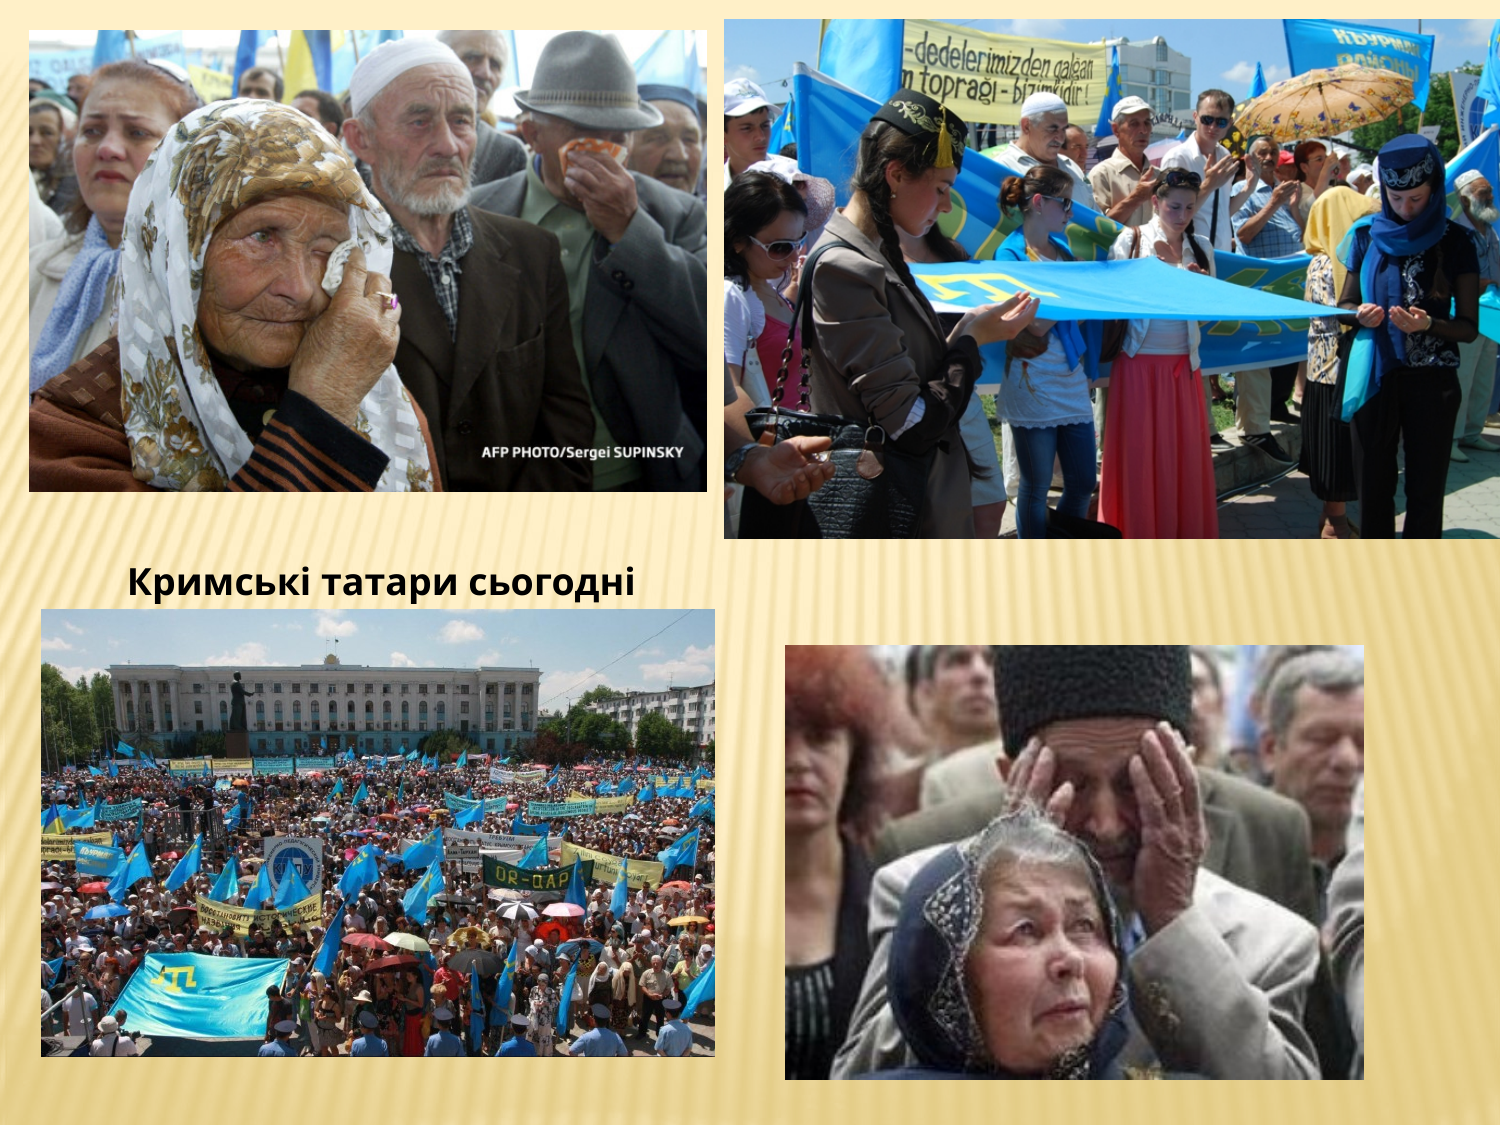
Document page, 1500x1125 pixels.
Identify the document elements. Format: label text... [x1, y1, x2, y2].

picture [785, 644, 1364, 1080]
picture [29, 30, 707, 492]
picture [724, 18, 1500, 539]
text_box Кримські татари сьогодні [112, 550, 987, 611]
picture [40, 609, 716, 1057]
